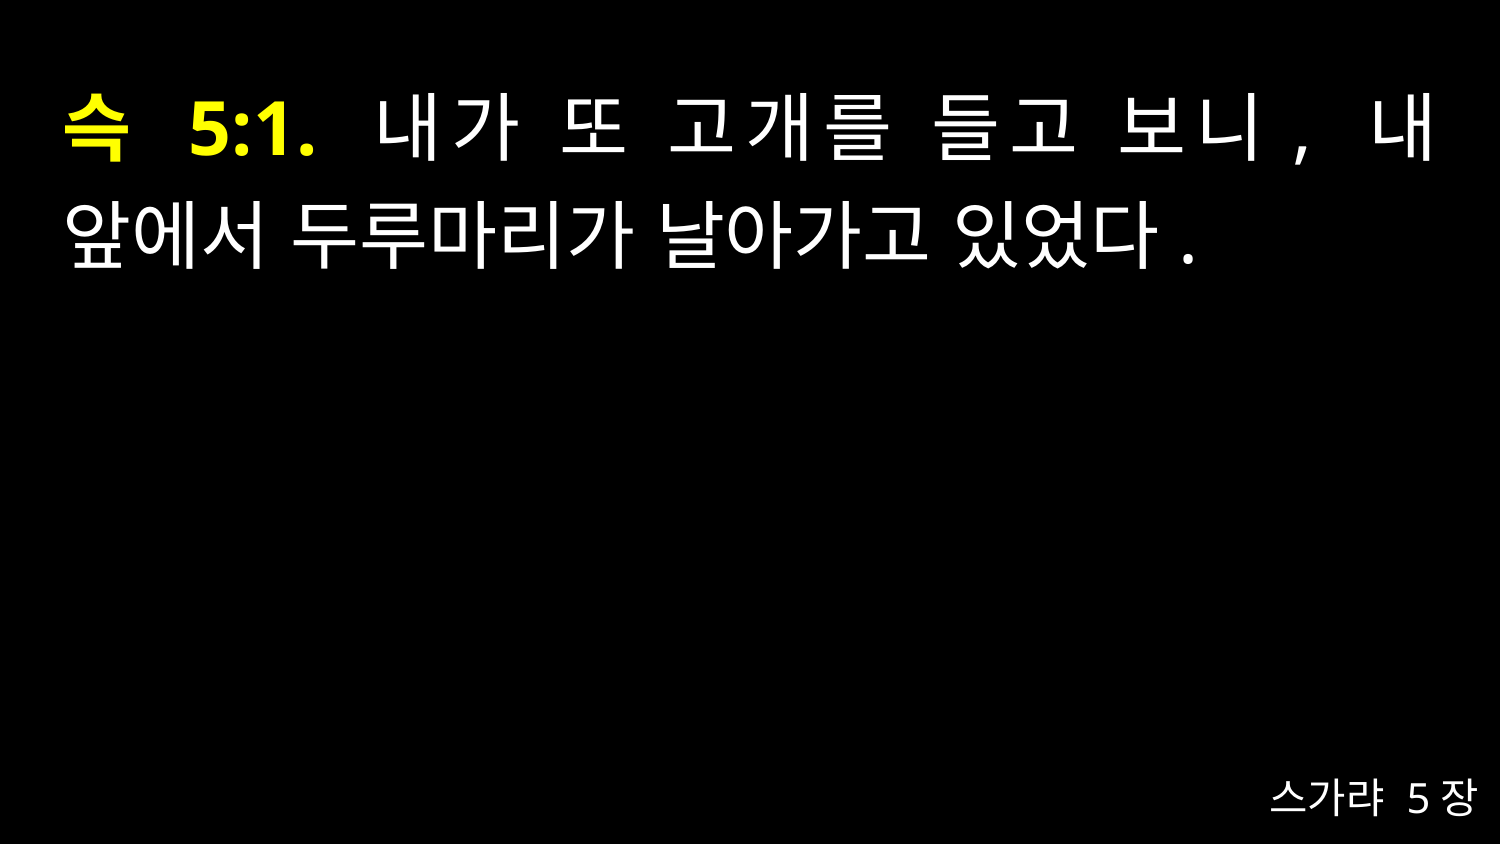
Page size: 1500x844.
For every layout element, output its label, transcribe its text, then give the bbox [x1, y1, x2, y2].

subtitle 스가랴 5장 [916, 770, 1500, 844]
title 슥 5:1. 내가 또 고개를 들고 보니, 내 앞에서 두루마리가 날아가고 있었다. [0, 0, 1500, 844]
